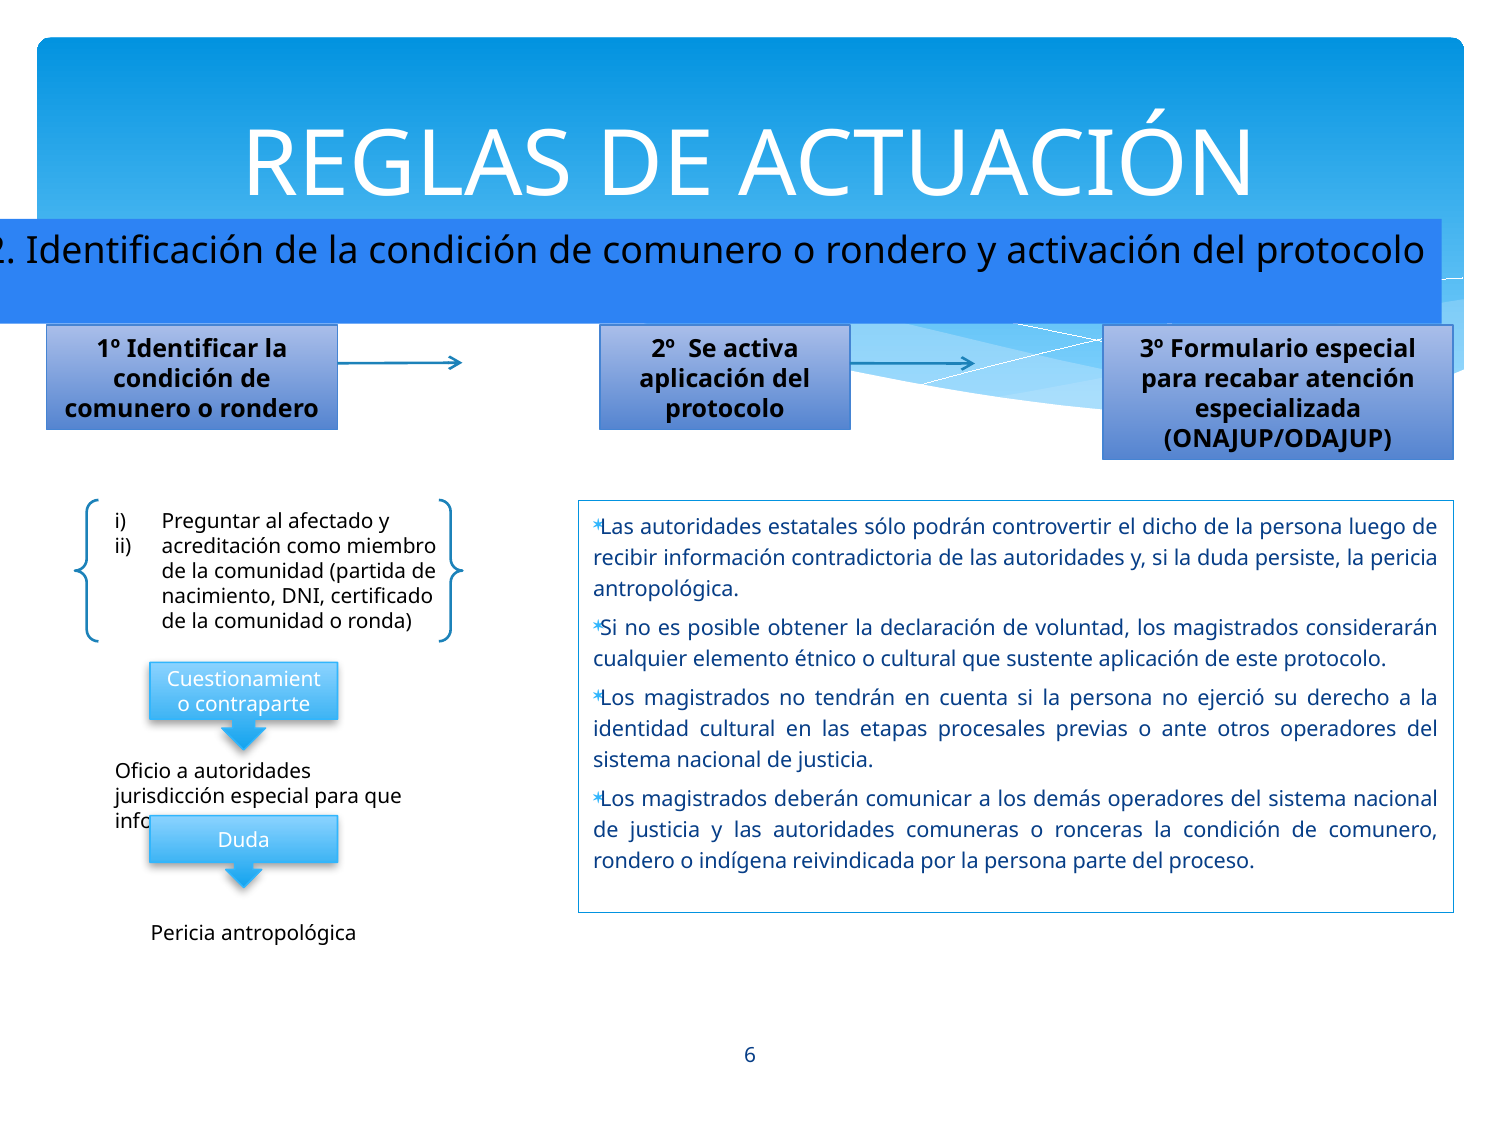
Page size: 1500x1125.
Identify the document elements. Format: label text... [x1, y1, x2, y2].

text_box [73, 498, 464, 643]
text_box Duda [149, 814, 339, 889]
text_box 2. Identificación de la condición de comunero o rondero y activación del protocolo [0, 218, 1442, 324]
text_box 2º Se activa aplicación del protocolo [599, 324, 851, 430]
slide_number 5 [654, 1025, 846, 1086]
text_box 3º Formulario especial para recabar atención especializada (ONAJUP/ODAJUP) [1102, 324, 1454, 460]
text_box 1º Identificar la condición de comunero o rondero [46, 324, 338, 430]
text_box Cuestionamiento contraparte [149, 661, 339, 750]
text_box Oficio a autoridades jurisdicción especial para que informen [99, 750, 425, 840]
text_box Pericia antropológica [135, 912, 388, 953]
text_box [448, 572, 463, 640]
list Las autoridades estatales sólo podrán controvertir el dicho de la persona luego de recibir información contradictoria de las autoridades y, si la duda persiste, la pericia antropológica. Si no es posible obtener la declaración de voluntad, los magistrados considerarán cualquier elemento étnico o cultural que sustente aplicación de este protocolo. Los magistrados no tendrán en cuenta si la persona no ejerció su derecho a la identidad cultural en las etapas procesales previas o ante otros operadores del sistema nacional de justicia. Los magistrados deberán comunicar a los demás operadores del sistema nacional de justicia y las autoridades comuneras o ronceras la condición de comunero, rondero o indígena reivindicada por la persona parte del proceso. [578, 500, 1454, 913]
title REGLAS DE ACTUACIÓN [75, 55, 1425, 218]
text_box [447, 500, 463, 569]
